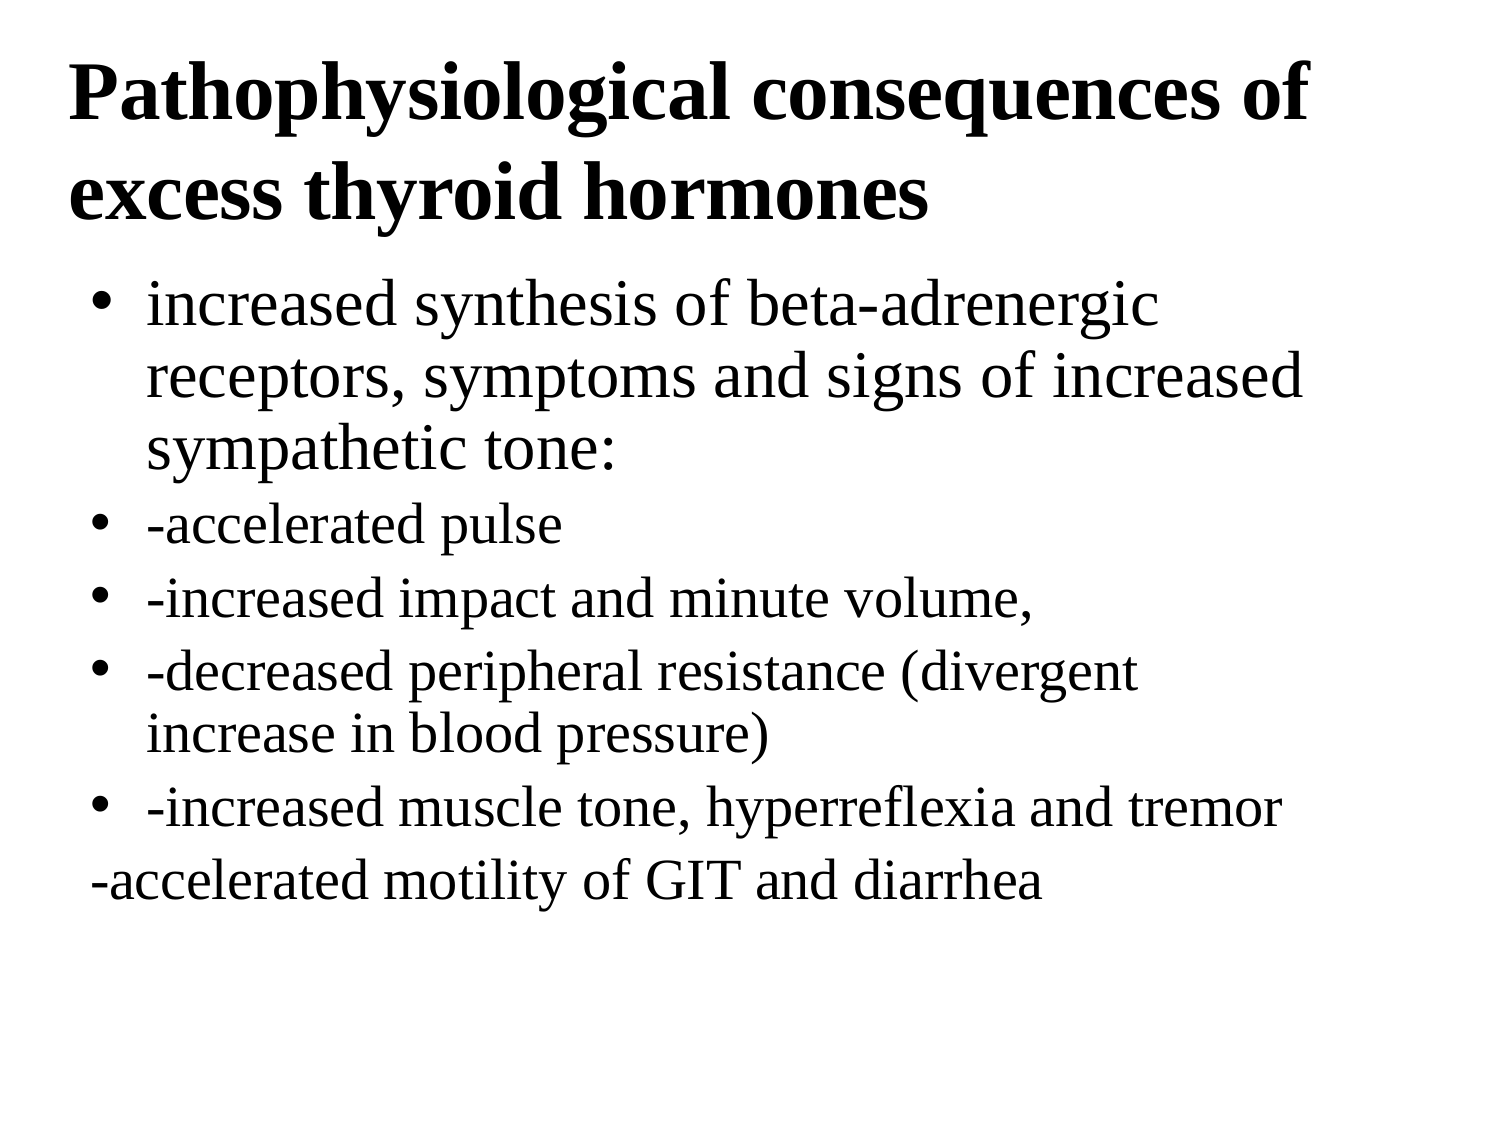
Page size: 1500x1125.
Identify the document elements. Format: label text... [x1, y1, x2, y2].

title Pathophysiological consequences of excess thyroid hormones [68, 33, 1431, 338]
text_box increased synthesis of beta-adrenergic receptors, symptoms and signs of increased sympathetic tone: -accelerated pulse -increased impact and minute volume, -decreased peripheral resistance (divergent increase in blood pressure) -increased muscle tone, hyperreflexia and tremor -accelerated motility of GIT and diarrhea [87, 257, 1311, 912]
